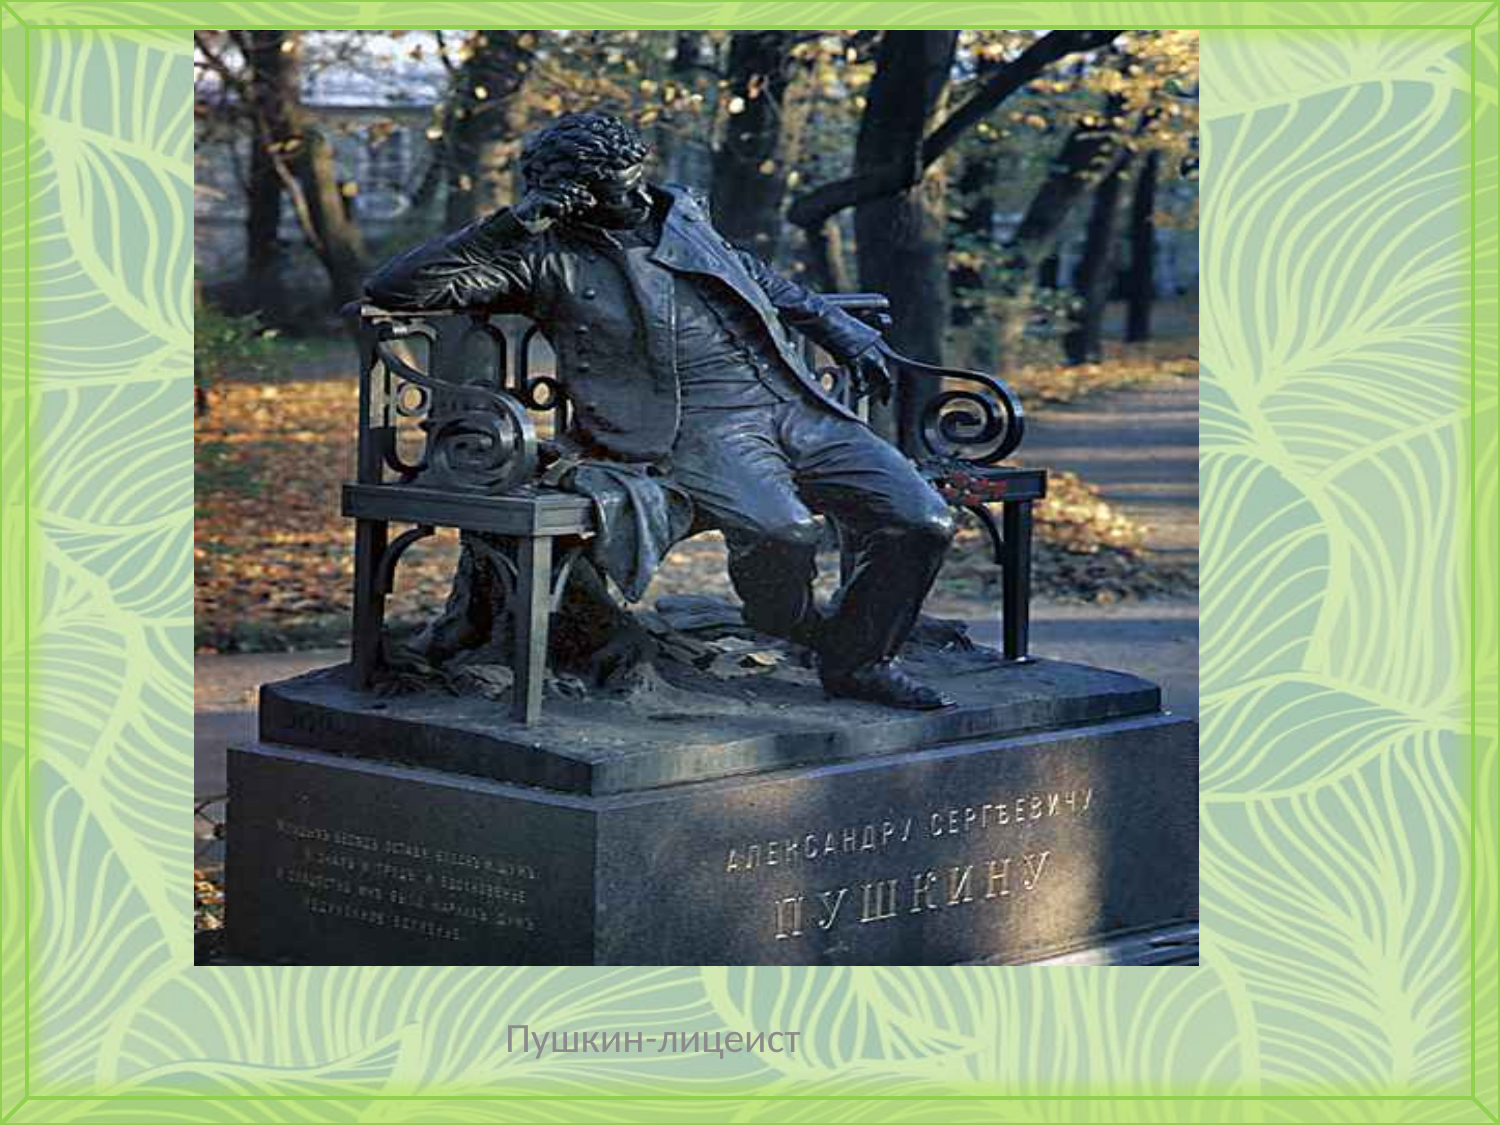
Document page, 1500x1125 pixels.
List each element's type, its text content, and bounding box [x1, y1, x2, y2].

list Пушкин-лицеист [490, 952, 1276, 1068]
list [194, 30, 1200, 966]
